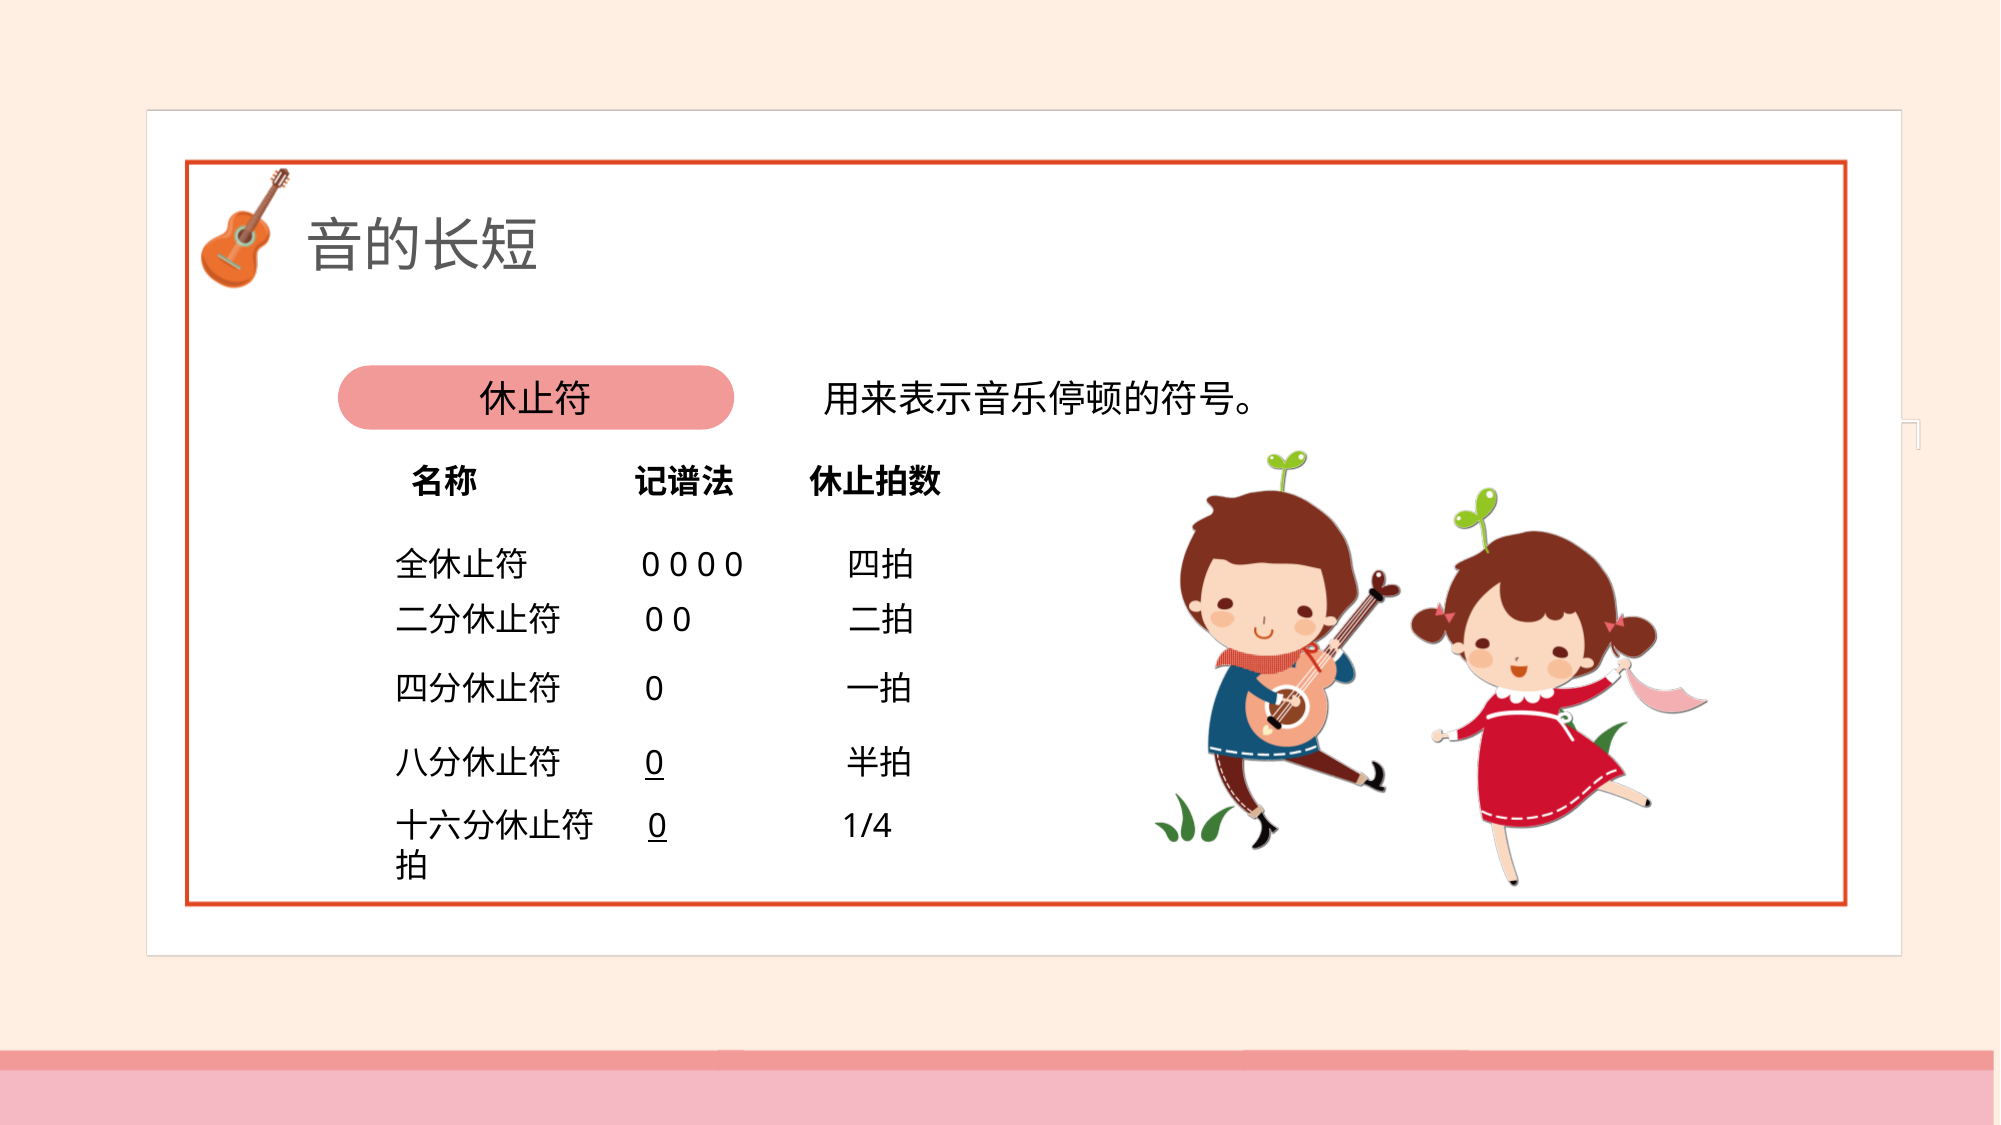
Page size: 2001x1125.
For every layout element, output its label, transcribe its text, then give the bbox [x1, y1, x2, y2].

picture [0, 1035, 1994, 1125]
text_box 用来表示音乐停顿的符号。 [808, 367, 1292, 472]
text_box 休止符 [336, 364, 736, 431]
text_box 全休止符 0 0 0 0 四拍 [380, 535, 935, 590]
picture [107, 40, 1926, 1014]
text_box 四分休止符 0 一拍 [380, 659, 935, 715]
text_box 八分休止符 0 半拍 [380, 734, 935, 789]
text_box 音的长短 [332, 201, 987, 286]
text_box 名称 记谱法 休止拍数 [380, 453, 1134, 508]
text_box 十六分休止符 0 1/4拍 [380, 796, 935, 891]
text_box 二分休止符 0 0 二拍 [380, 590, 935, 646]
